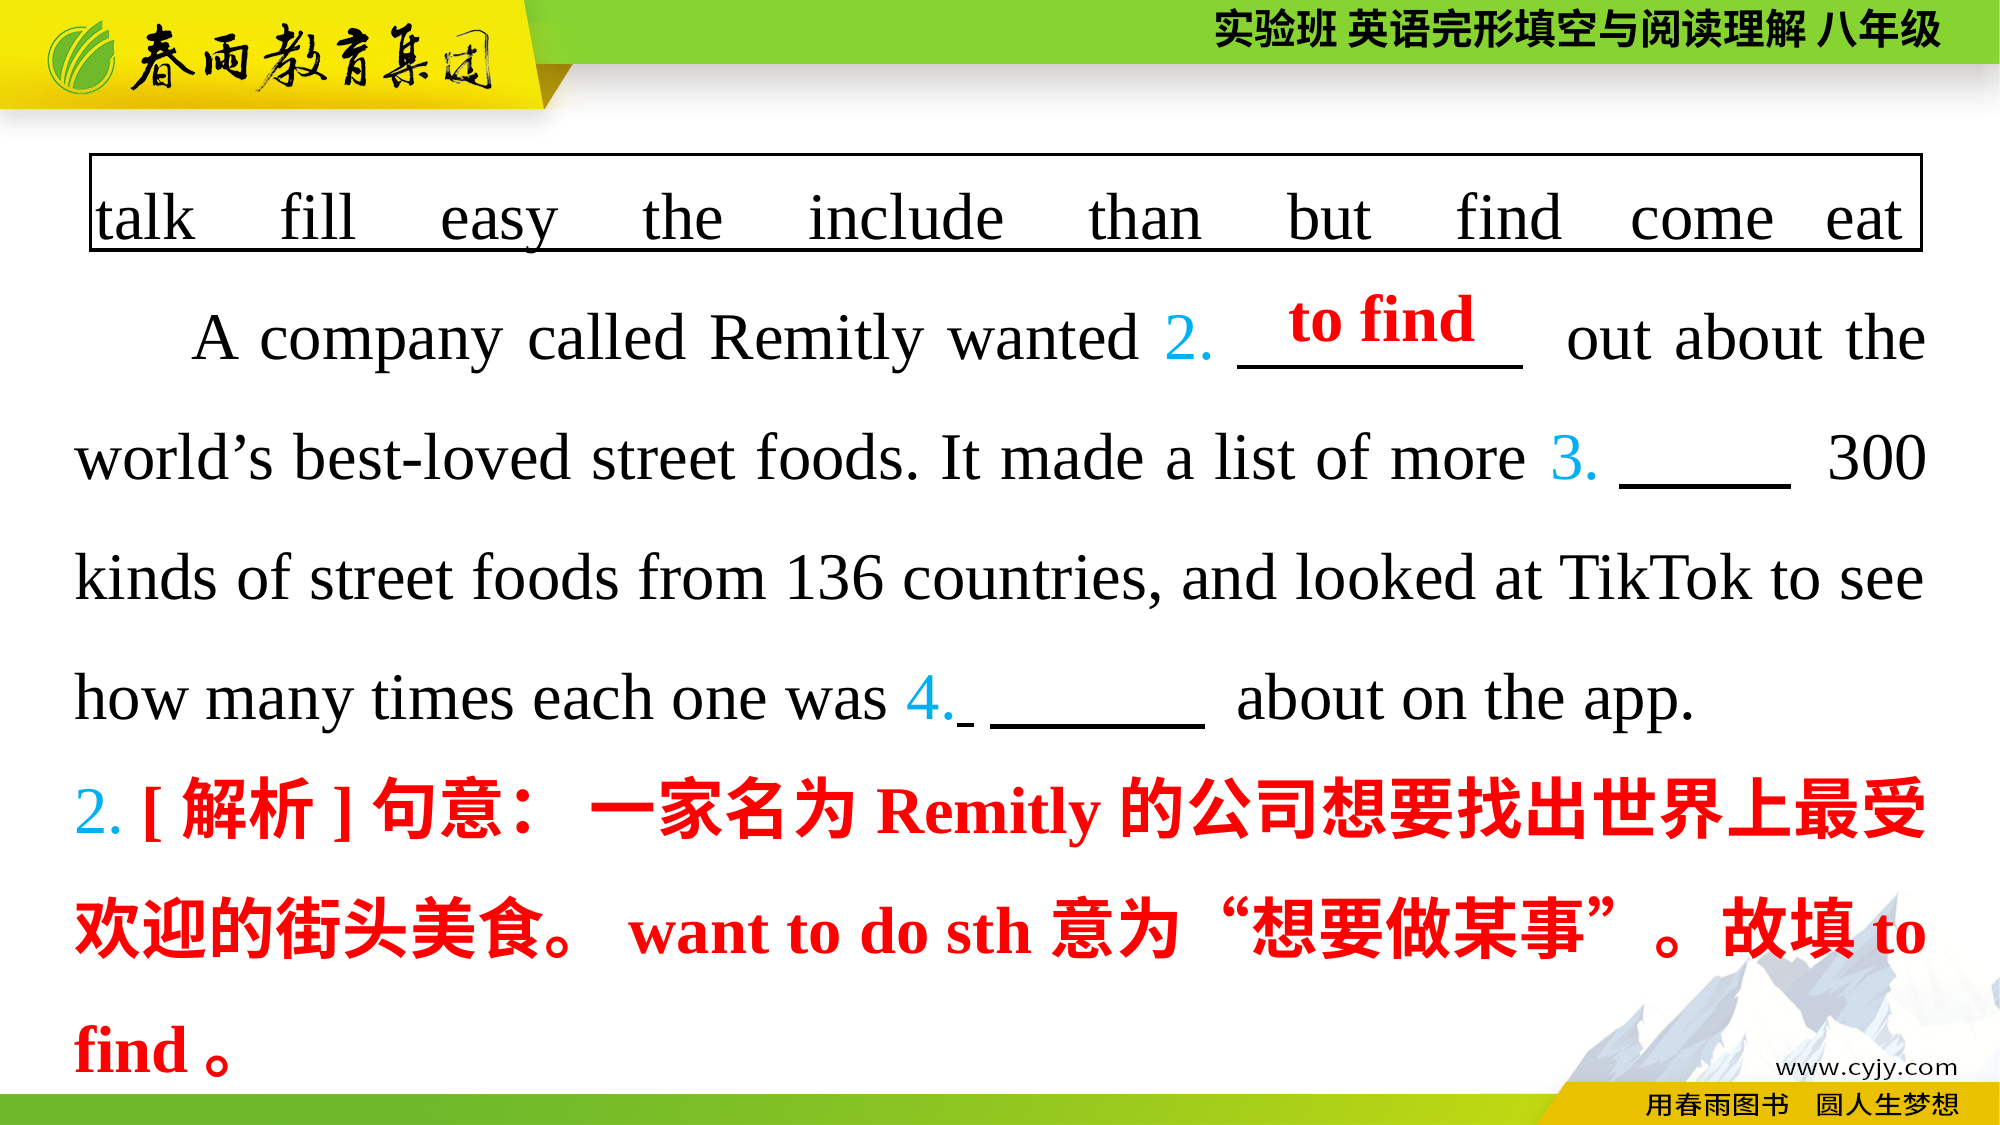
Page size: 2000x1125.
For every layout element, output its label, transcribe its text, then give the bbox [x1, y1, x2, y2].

list talk fill easy the include than but find come eat A company called Remitly wanted 2. out about the world’s best-loved street foods. It made a list of more 3. 300 kinds of street foods from 136 countries, and looked at TikTok to see how many times each one was 4. ， about on the app. [59, 125, 1944, 718]
text_box 2. [解析]句意： 一家名为Remitly的公司想要找出世界上最受欢迎的街头美食。want to do sth意为“想要做某事”。故填to find。 [59, 718, 1944, 1094]
picture [0, 0, 2000, 1125]
text_box to find [1273, 267, 1491, 362]
text_box [90, 154, 1922, 251]
